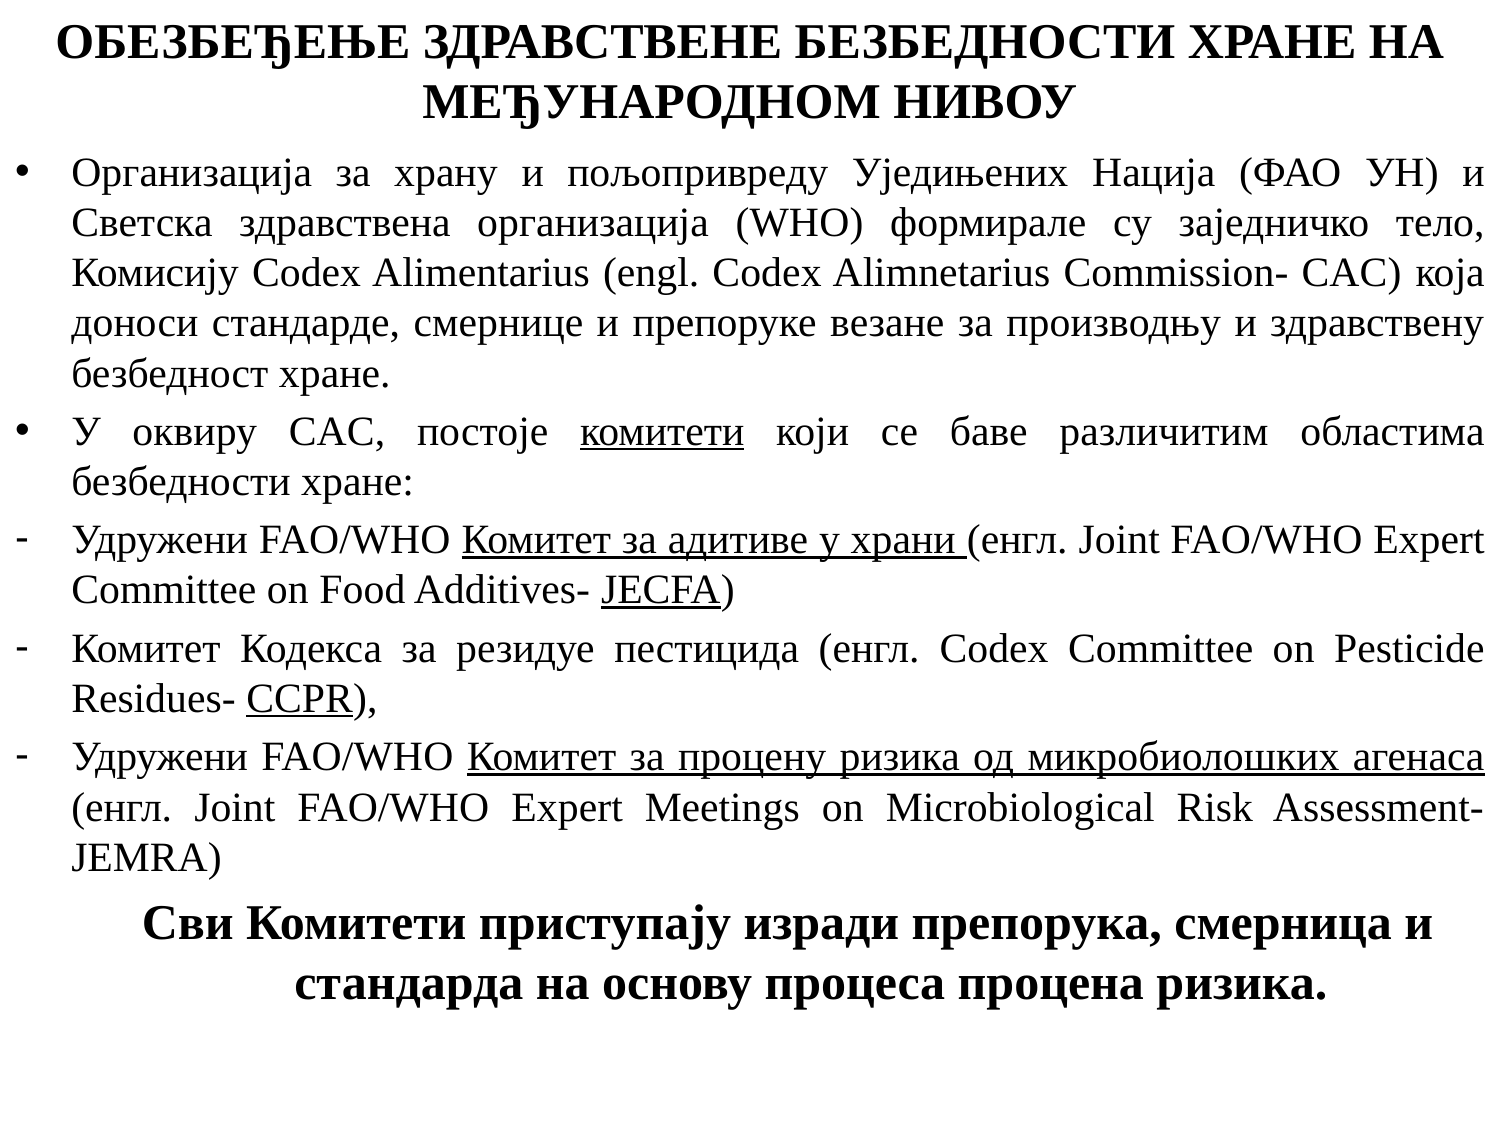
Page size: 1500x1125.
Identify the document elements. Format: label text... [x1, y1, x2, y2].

list Организација за храну и пољопривреду Уједињених Нација (ФАО УН) и Светска здравствена организација (WHO) формирале су заједничко тело, Комисију Codex Alimentarius (engl. Codex Alimnetarius Commission- CAC) која доноси стандарде, смернице и препоруке везане за производњу и здравствену безбедност хране. У оквиру CAC, постоје комитети који се баве различитим областима безбедности хране: Удружени FAO/WHO Комитет за адитиве у храни (енгл. Joint FAO/WHO Expert Committee on Food Additives- JECFA) Комитет Кодекса за резидуе пестицида (енгл. Codex Committee on Pesticide Residues- CCPR), Удружени FAO/WHO Комитет за процену ризика од микробиолошких агенаса (енгл. Joint FAO/WHO Expert Meetings on Microbiological Risk Assessment- JEMRA) Сви Комитети приступају изради препорука, смерница и стандарда на основу процеса процена ризика. [0, 137, 1500, 1125]
title ОБЕЗБЕЂЕЊЕ ЗДРАВСТВЕНЕ БЕЗБЕДНОСТИ ХРАНЕ НА МЕЂУНАРОДНОМ НИВОУ [0, 0, 1500, 137]
